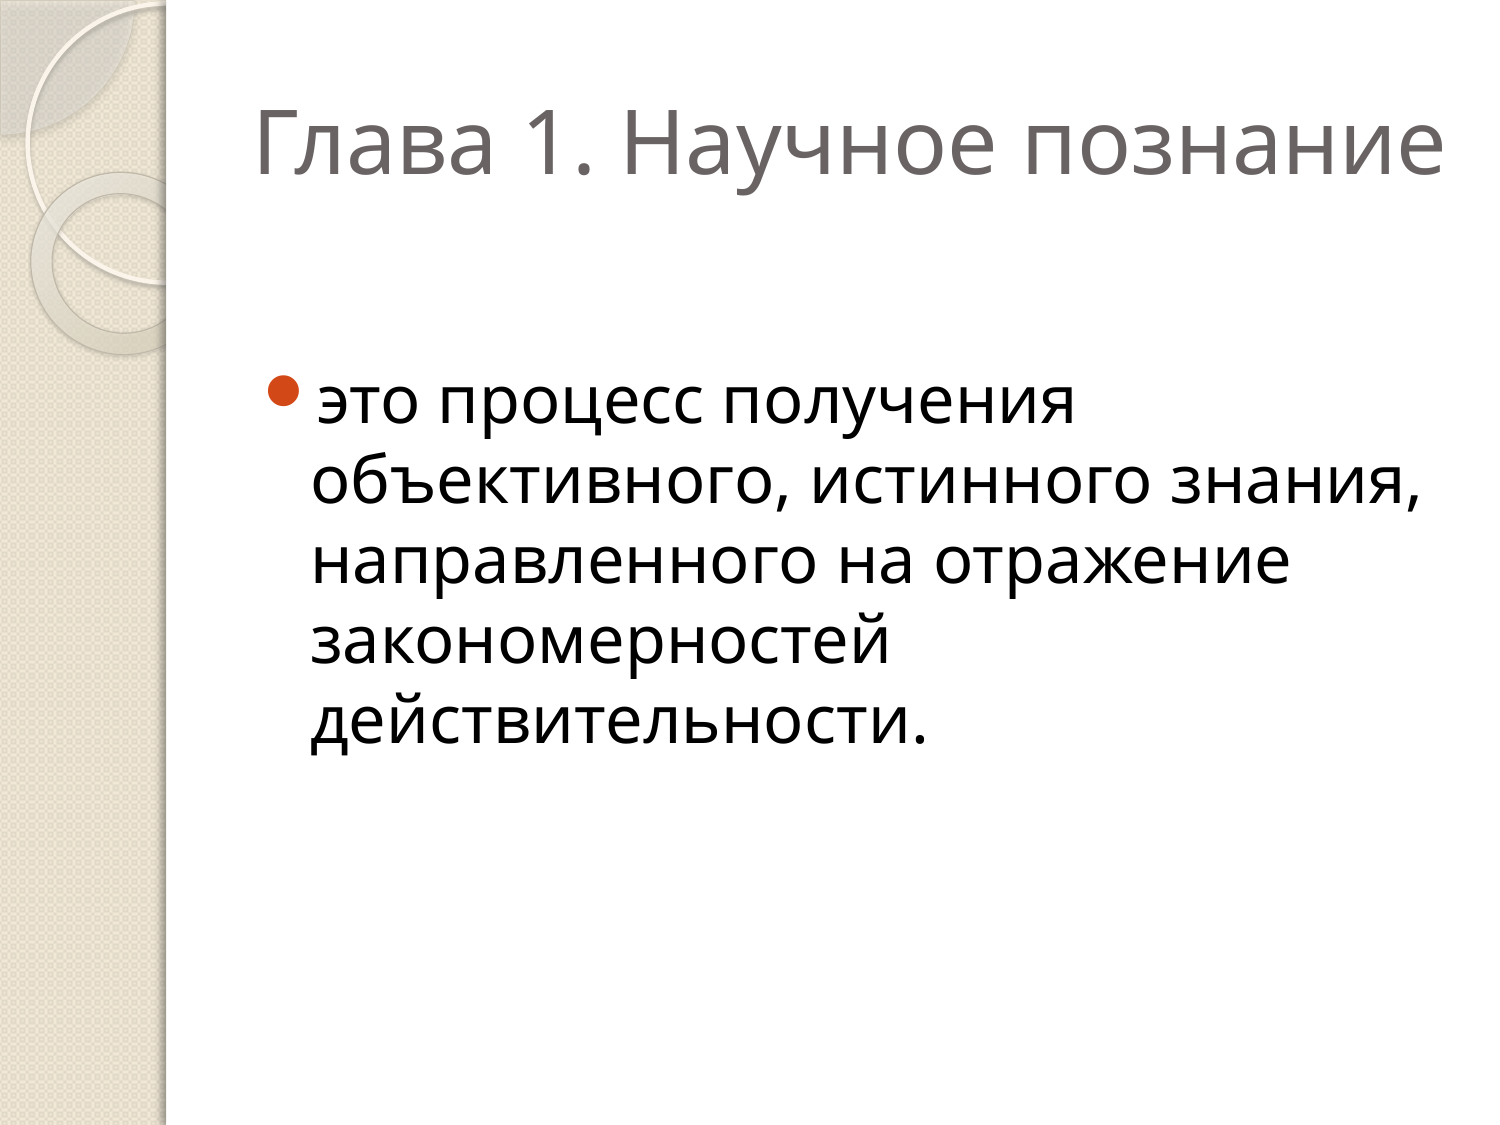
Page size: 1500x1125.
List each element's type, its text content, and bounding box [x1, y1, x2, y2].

list это процесс получения объективного, истинного знания, направленного на отражение закономерностей действительности. [235, 349, 1466, 1025]
title Глава 1. Научное познание [235, 45, 1466, 233]
